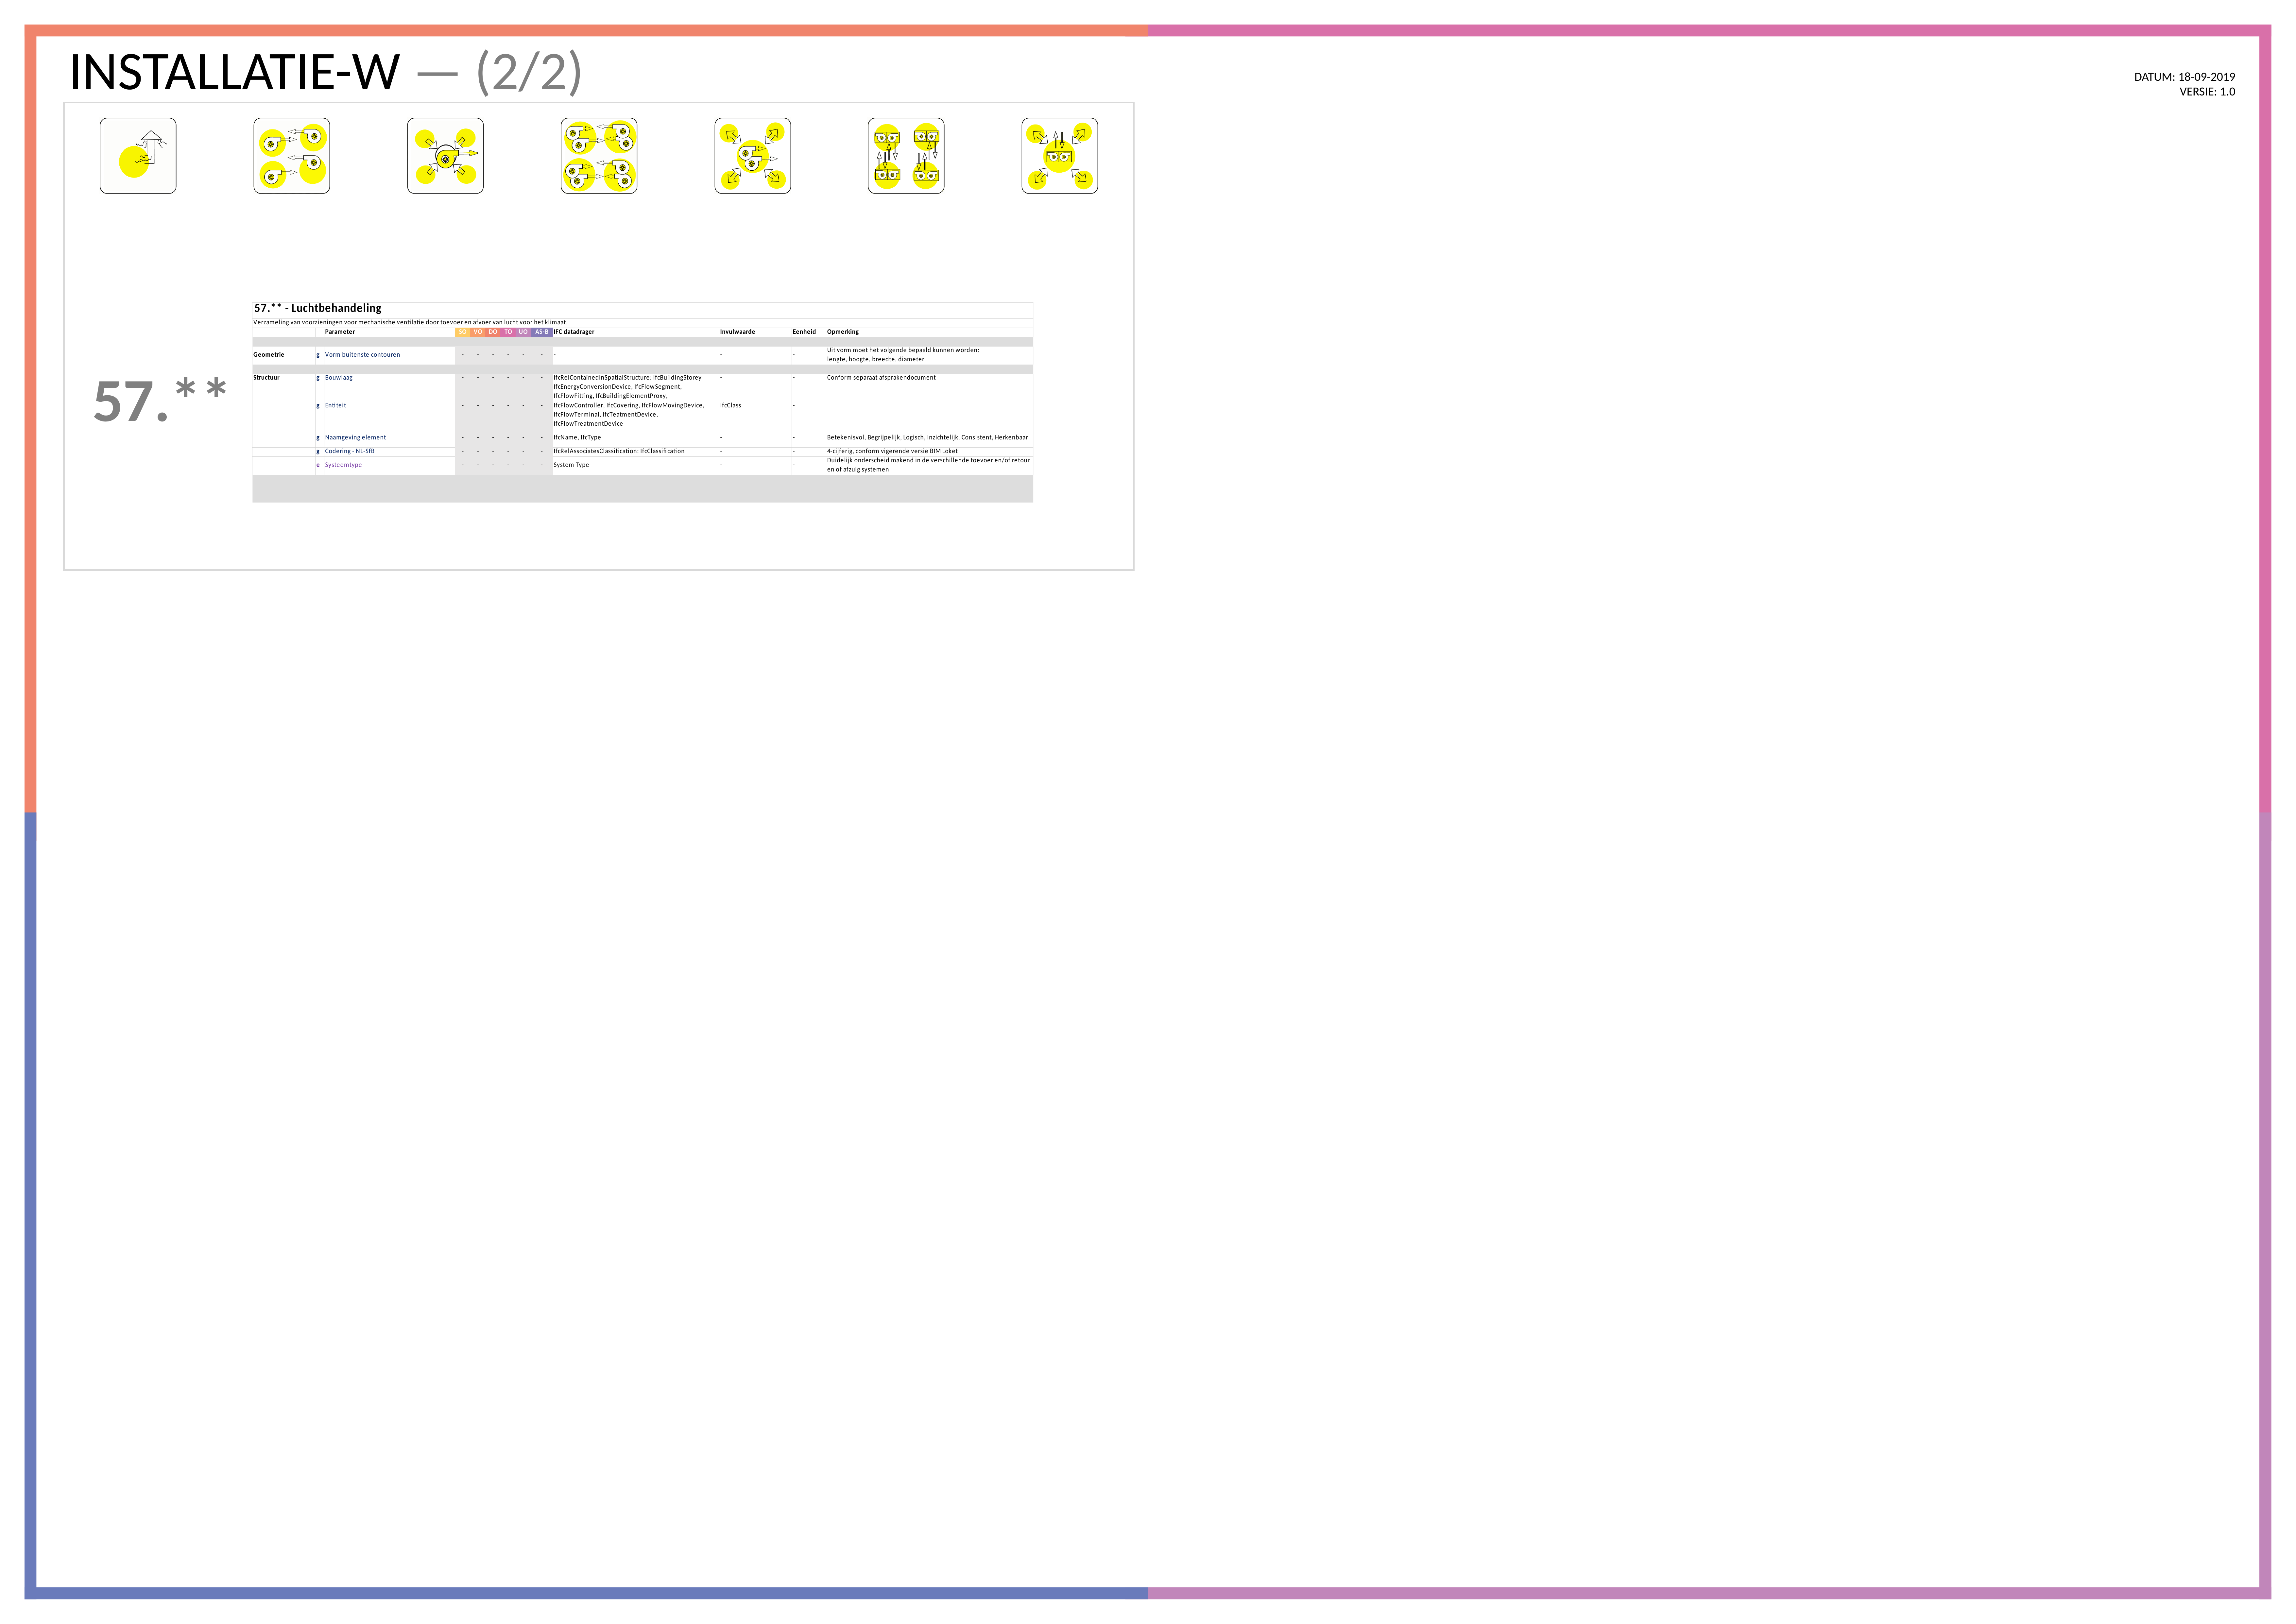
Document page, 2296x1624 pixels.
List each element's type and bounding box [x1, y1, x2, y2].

text_box [24, 24, 2271, 1599]
text_box [99, 117, 1099, 194]
text_box [252, 302, 1034, 503]
